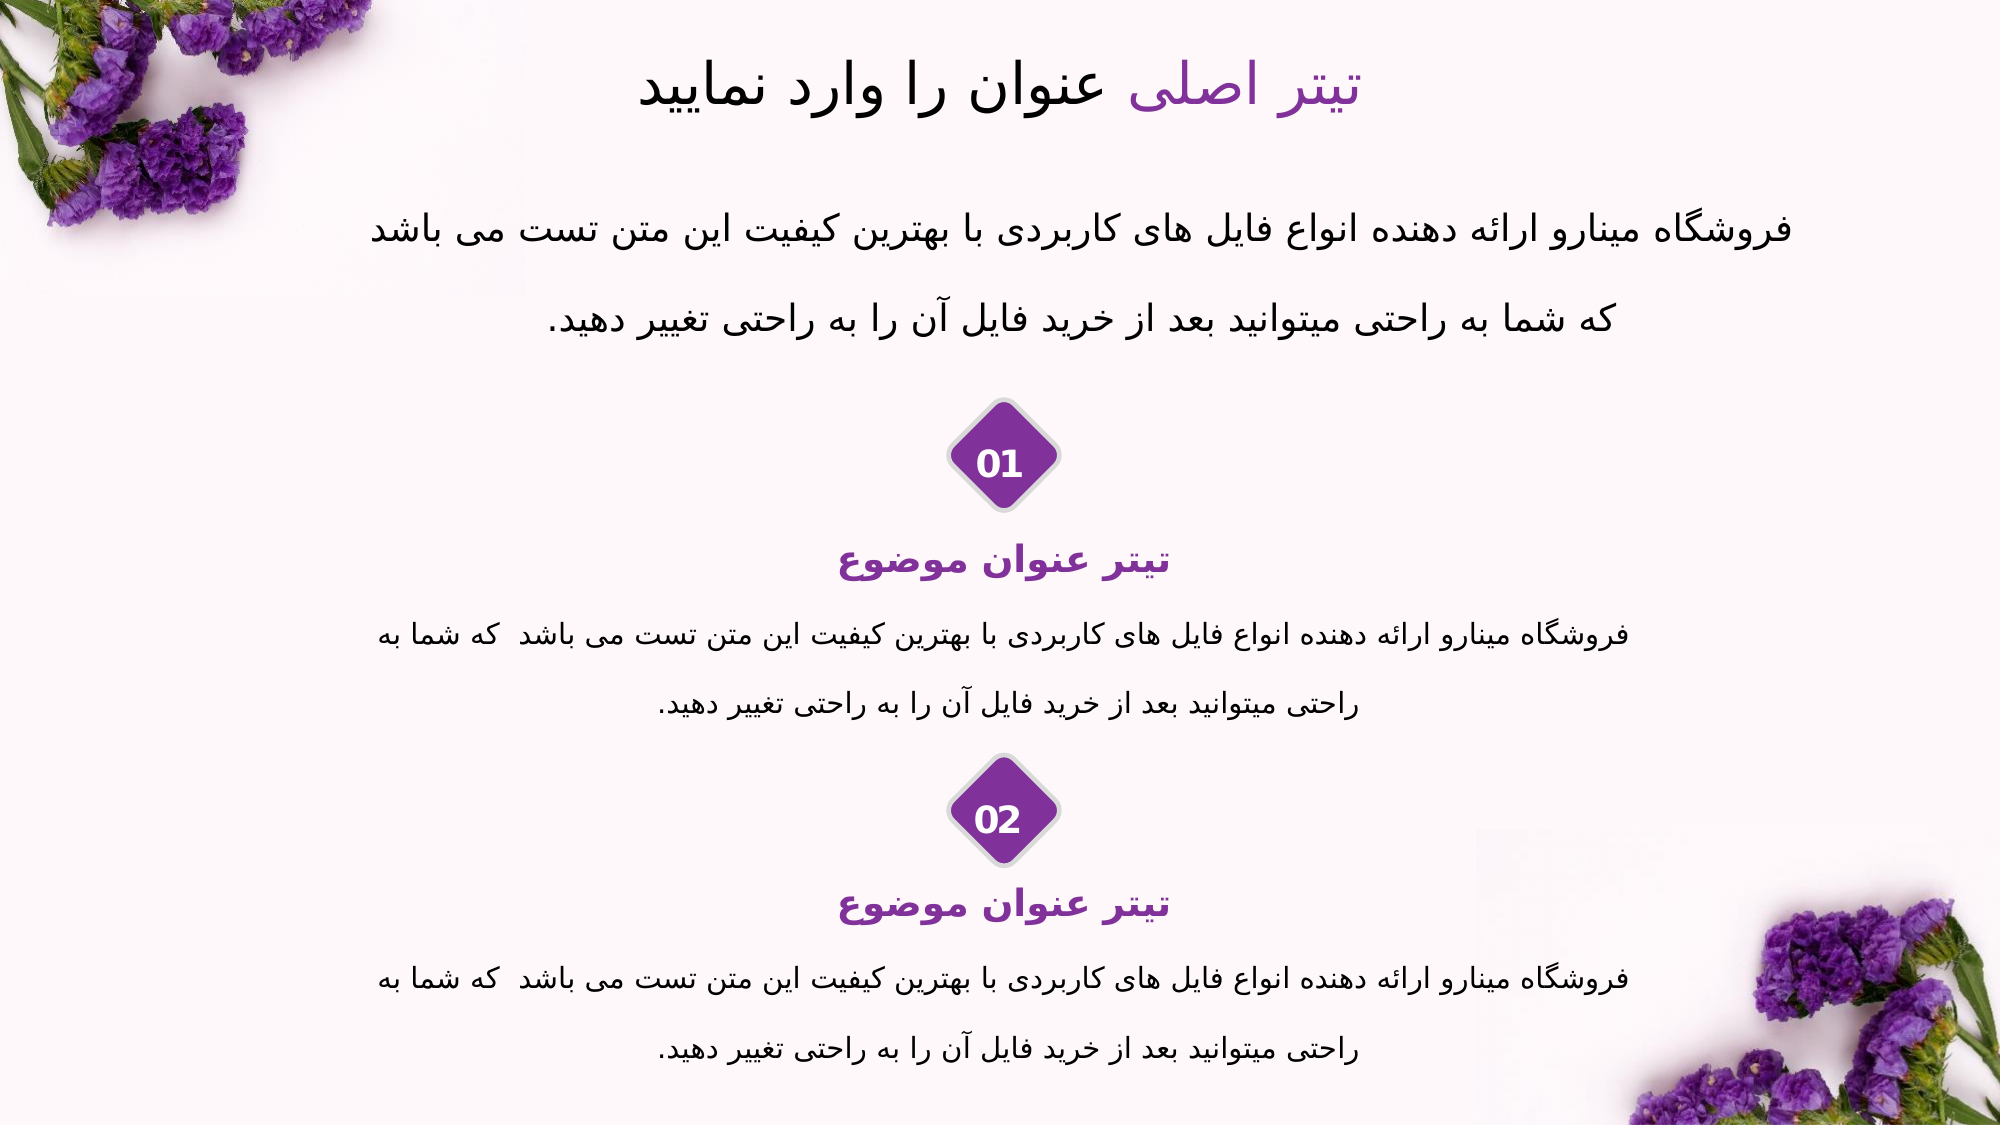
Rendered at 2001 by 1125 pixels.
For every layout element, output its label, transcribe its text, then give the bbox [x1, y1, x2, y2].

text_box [938, 409, 1062, 513]
text_box تیتر عنوان موضوع فروشگاه مینارو ارائه دهنده انواع فایل های کاربردی با بهترین کیفیت این متن تست می باشد که شما به راحتی میتوانید بعد از خرید فایل آن را به راحتی تغییر دهید. [336, 527, 1672, 728]
picture [0, 124, 525, 296]
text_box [936, 766, 1060, 869]
text_box تیتر اصلی عنوان را وارد نمایید [0, 4, 2000, 124]
picture [1476, 830, 2000, 1125]
picture [0, 0, 525, 4]
text_box تیتر عنوان موضوع فروشگاه مینارو ارائه دهنده انواع فایل های کاربردی با بهترین کیفیت این متن تست می باشد که شما به راحتی میتوانید بعد از خرید فایل آن را به راحتی تغییر دهید. [336, 871, 1672, 1072]
text_box فروشگاه مینارو ارائه دهنده انواع فایل های کاربردی با بهترین کیفیت این متن تست می باشد که شما به راحتی میتوانید بعد از خرید فایل آن را به راحتی تغییر دهید. [334, 152, 1818, 347]
